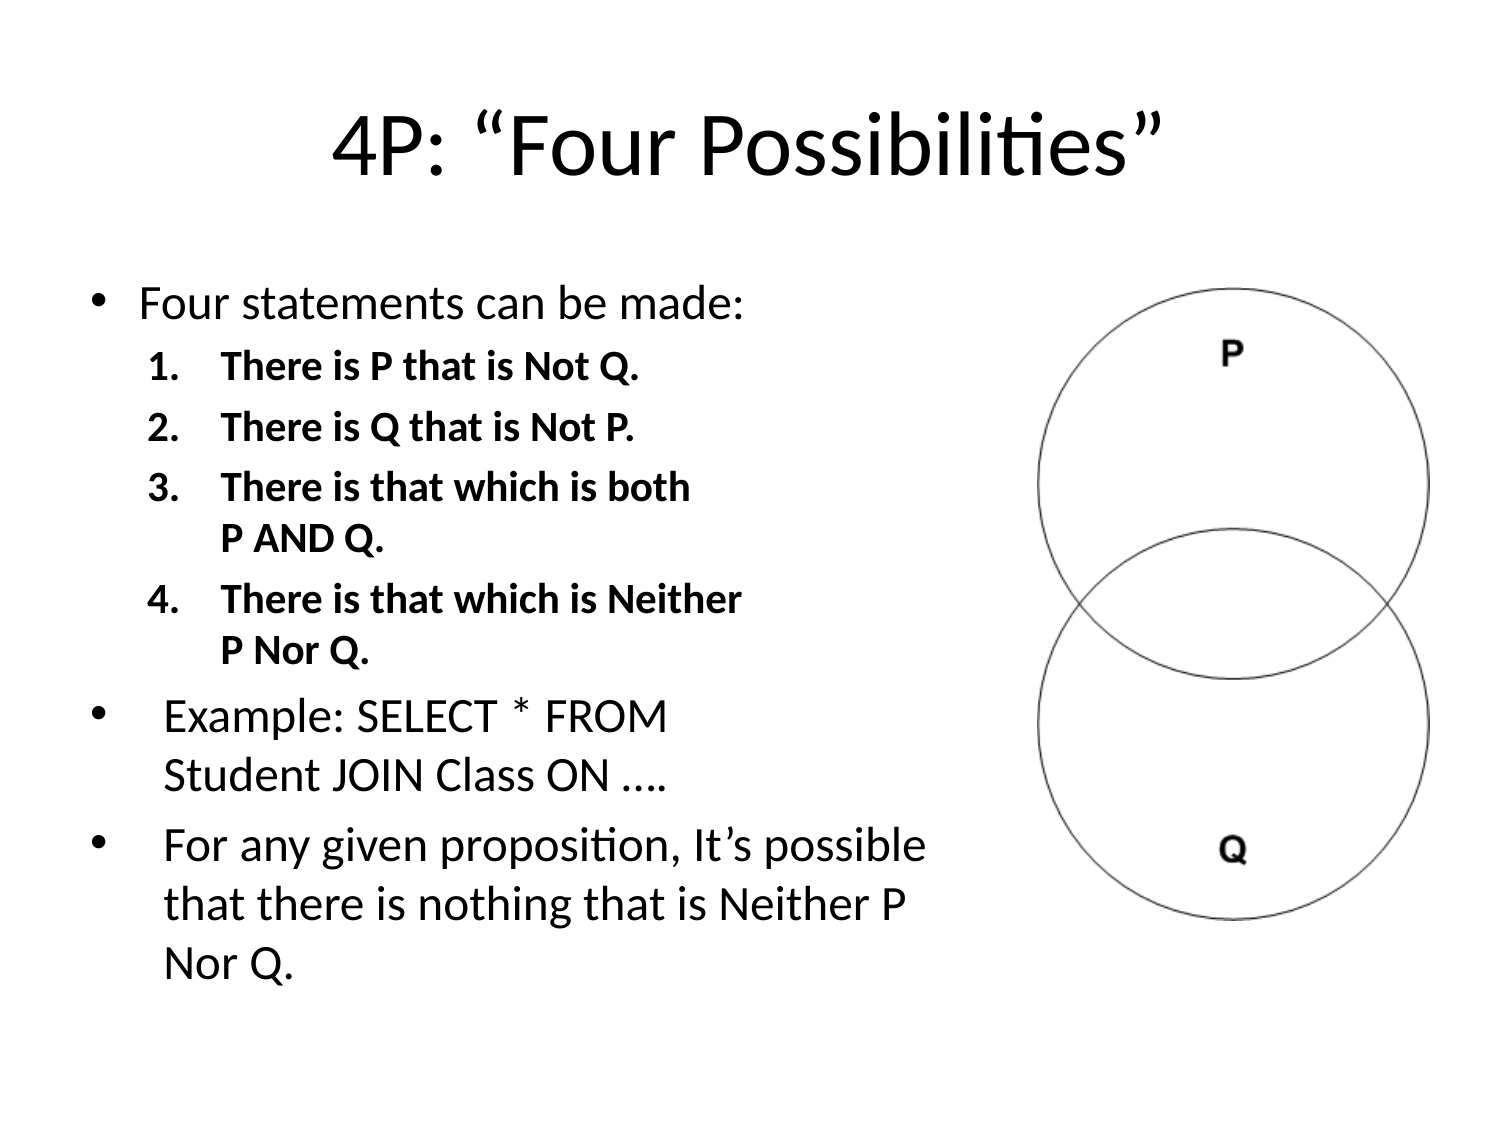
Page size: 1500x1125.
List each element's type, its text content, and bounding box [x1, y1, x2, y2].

list Four statements can be made: There is P that is Not Q. There is Q that is Not P. There is that which is both P AND Q. There is that which is Neither P Nor Q. Example: SELECT * FROM Student JOIN Class ON …. For any given proposition, It’s possible that there is nothing that is Neither P Nor Q. [75, 262, 1000, 1005]
picture [1037, 287, 1430, 921]
title 4P: “Four Possibilities” [75, 45, 1425, 233]
